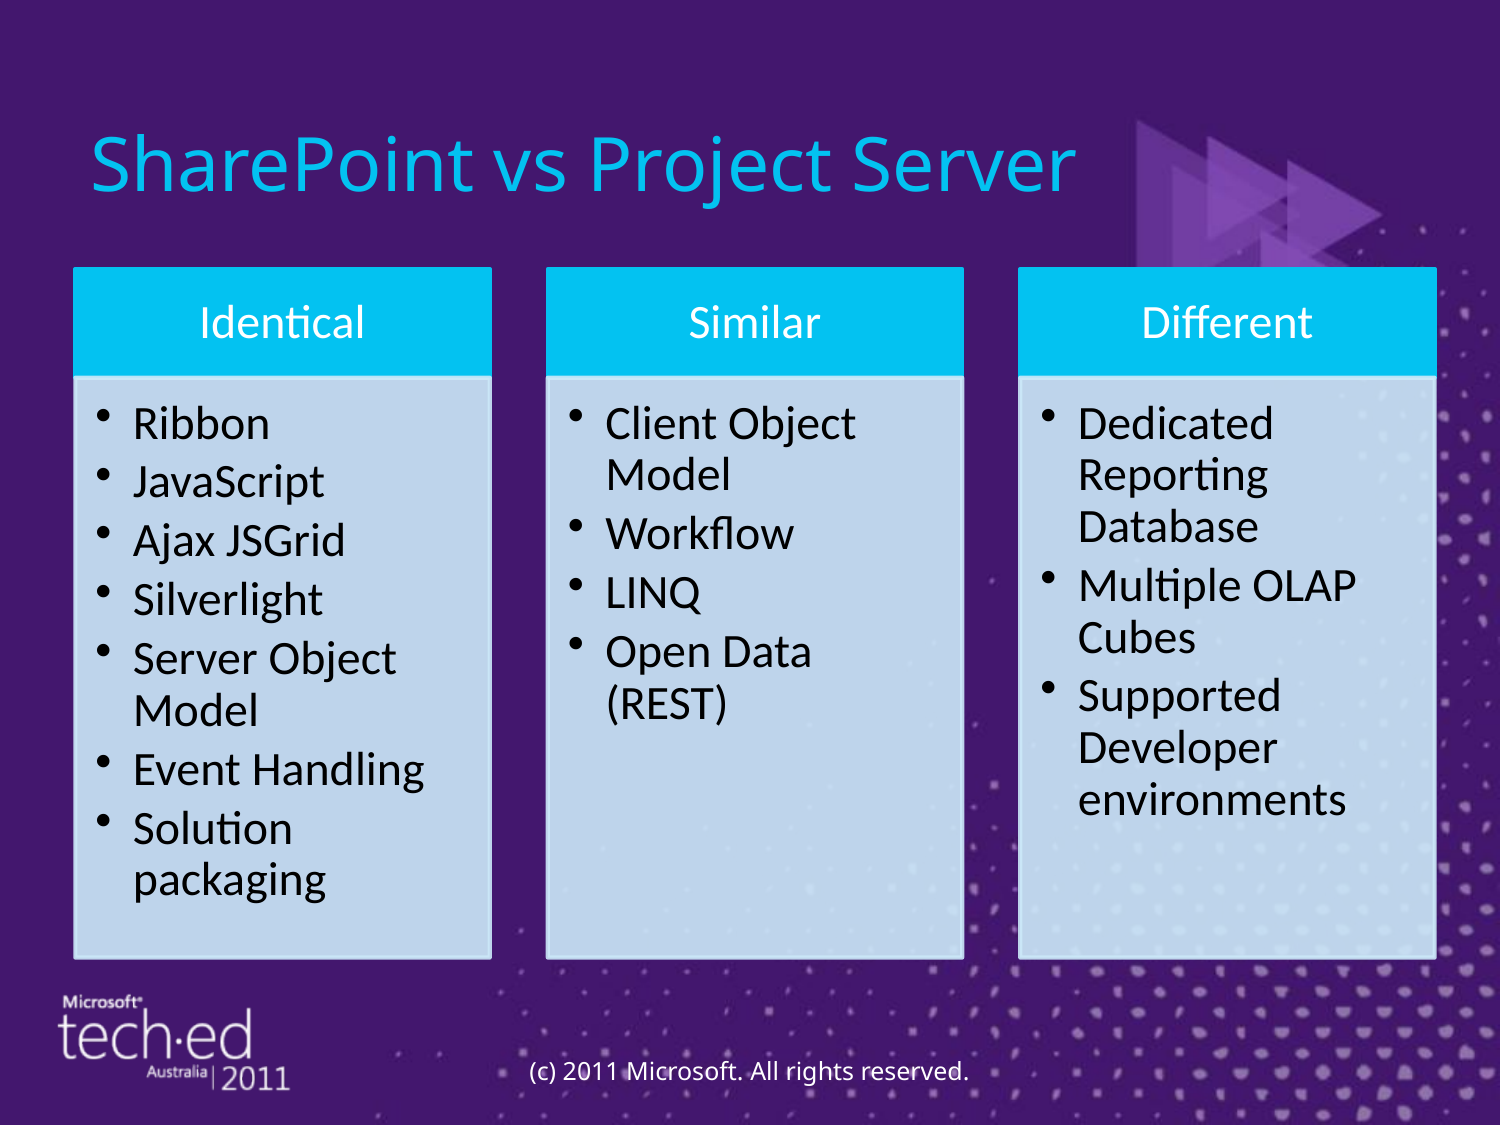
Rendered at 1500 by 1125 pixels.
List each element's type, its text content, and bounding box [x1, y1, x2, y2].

footer (c) 2011 Microsoft. All rights reserved. [512, 1042, 988, 1103]
picture [0, 0, 1500, 1125]
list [74, 262, 1436, 965]
title SharePoint vs Project Server [75, 67, 1425, 256]
